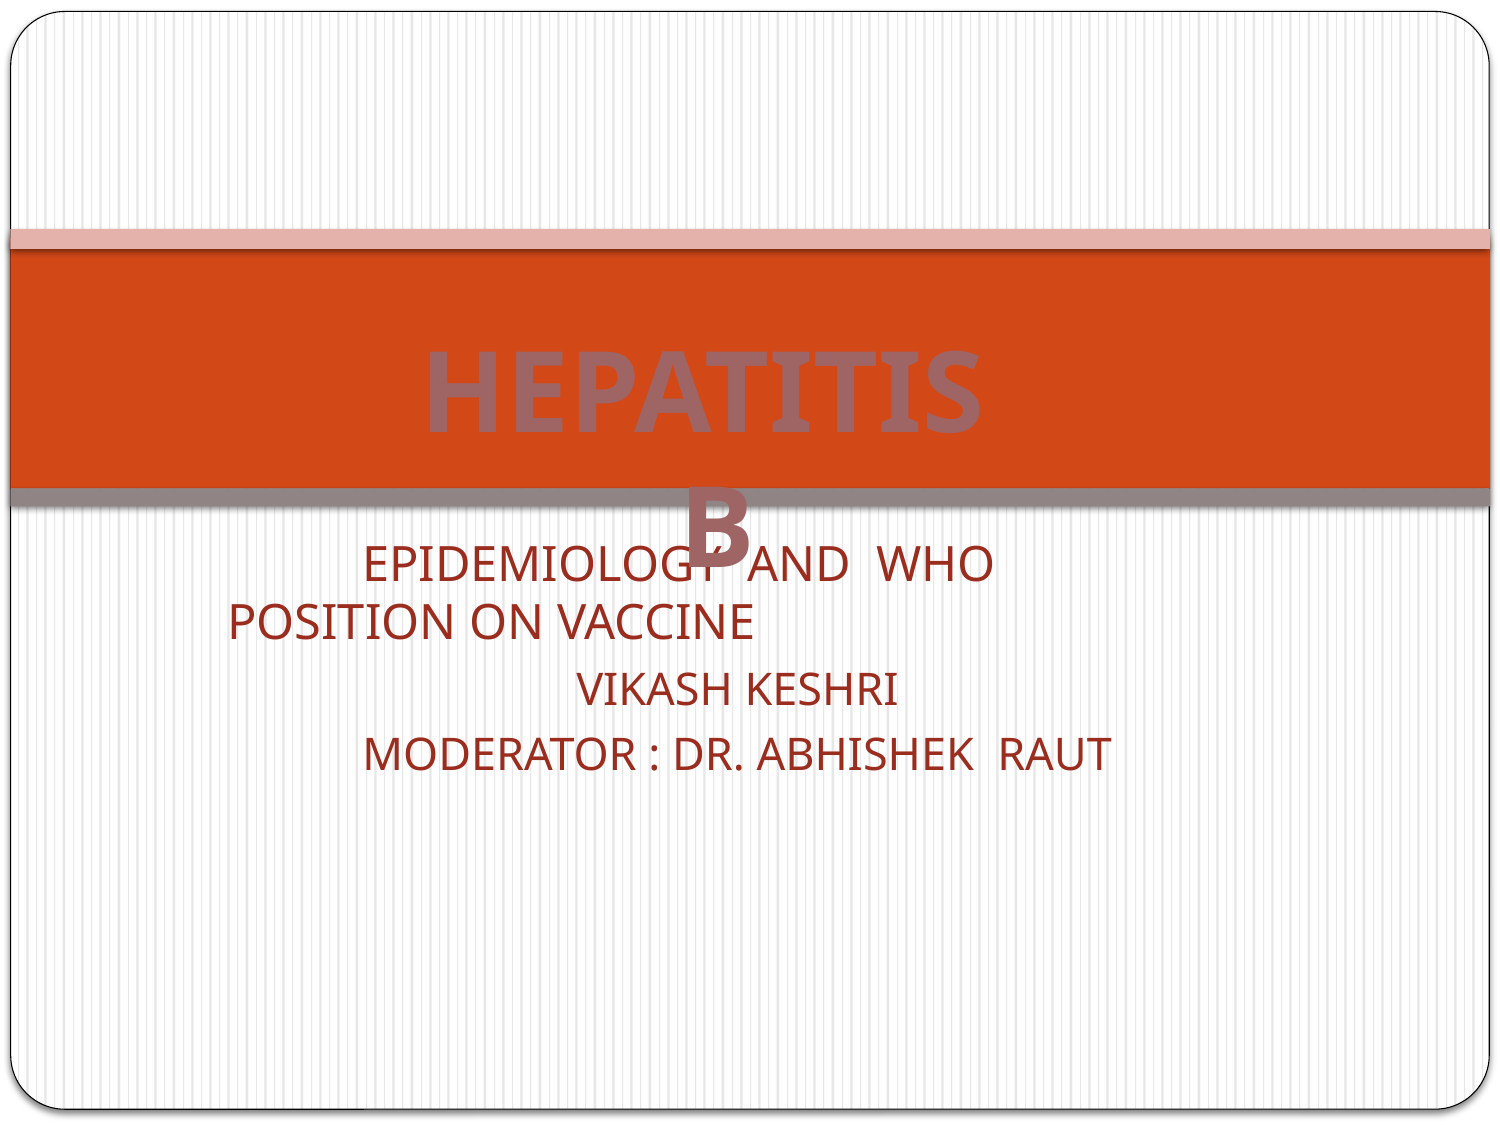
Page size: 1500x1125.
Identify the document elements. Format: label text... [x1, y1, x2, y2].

text_box [275, 399, 1150, 688]
text_box HEPATITIS B [362, 312, 1072, 598]
subtitle EPIDEMIOLOGY AND WHO POSITION ON VACCINE VIKASH KESHRI MODERATOR : DR. ABHISHEK RAUT [212, 525, 1263, 788]
